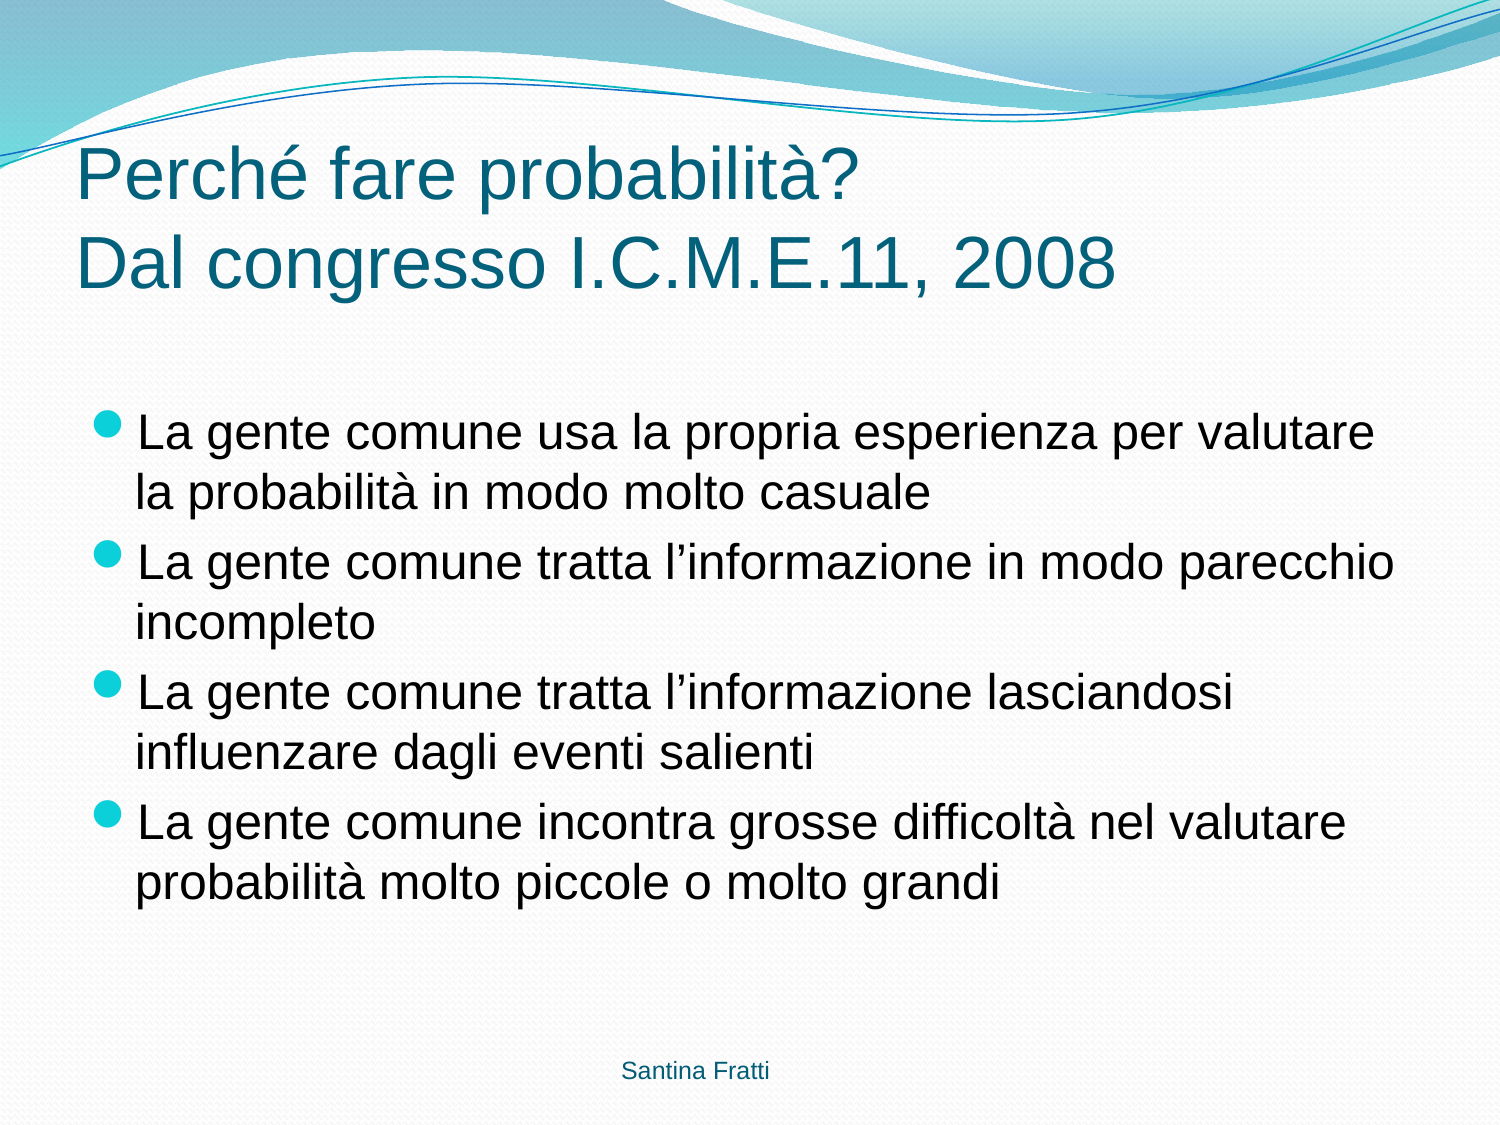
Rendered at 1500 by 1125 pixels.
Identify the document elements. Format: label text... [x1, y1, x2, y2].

list La gente comune usa la propria esperienza per valutare la probabilità in modo molto casuale La gente comune tratta l’informazione in modo parecchio incompleto La gente comune tratta l’informazione lasciandosi influenzare dagli eventi salienti La gente comune incontra grosse difficoltà nel valutare probabilità molto piccole o molto grandi [75, 317, 1425, 1038]
footer Santina Fratti [395, 1046, 996, 1085]
title Perché fare probabilità? Dal congresso I.C.M.E.11, 2008 [75, 115, 1425, 303]
